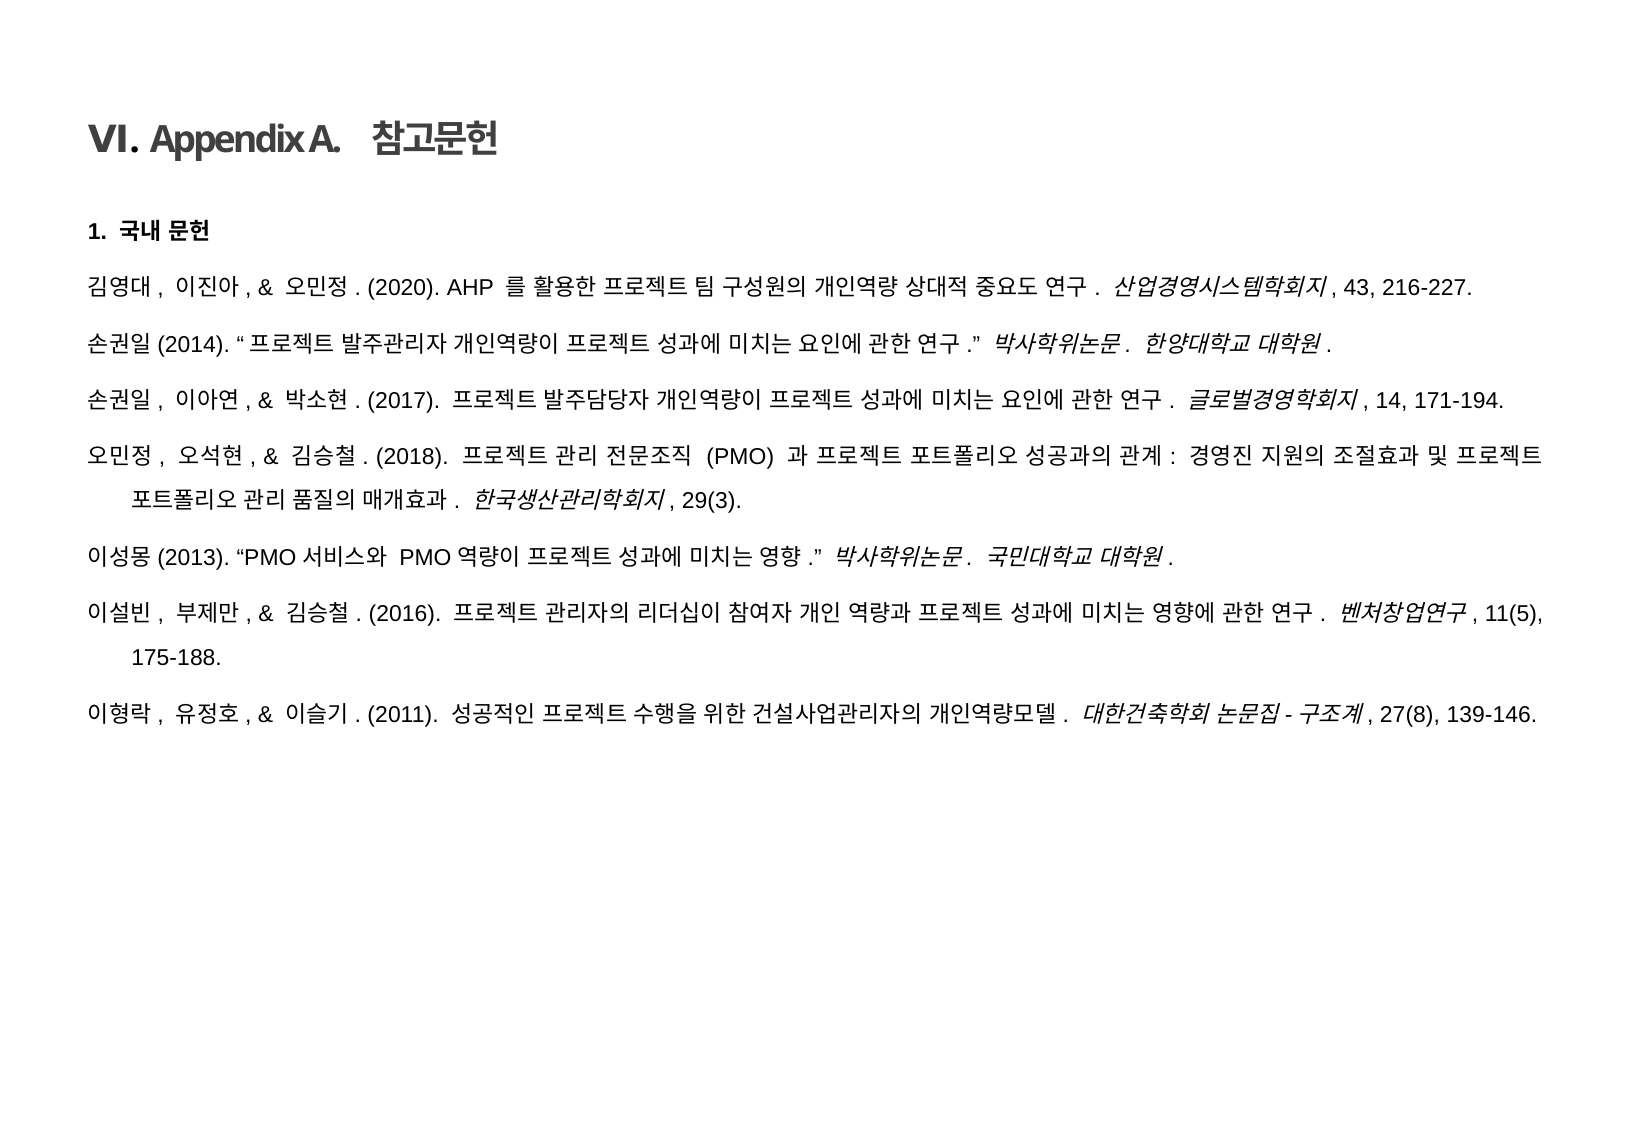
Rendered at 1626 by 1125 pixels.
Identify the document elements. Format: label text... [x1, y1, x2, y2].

text_box Ⅵ. Appendix A. 참고문헌 [73, 107, 584, 168]
text_box 1. 국내 문헌 김영대, 이진아, & 오민정. (2020). AHP 를 활용한 프로젝트 팀 구성원의 개인역량 상대적 중요도 연구. 산업경영시스템학회지, 43, 216-227. 손권일(2014). “프로젝트 발주관리자 개인역량이 프로젝트 성과에 미치는 요인에 관한 연구.” 박사학위논문. 한양대학교 대학원. 손권일, 이아연, & 박소현. (2017). 프로젝트 발주담당자 개인역량이 프로젝트 성과에 미치는 요인에 관한 연구. 글로벌경영학회지, 14, 171-194. 오민정, 오석현, & 김승철. (2018). 프로젝트 관리 전문조직 (PMO) 과 프로젝트 포트폴리오 성공과의 관계: 경영진 지원의 조절효과 및 프로젝트 포트폴리오 관리 품질의 매개효과. 한국생산관리학회지, 29(3). 이성몽(2013). “PMO서비스와 PMO역량이 프로젝트 성과에 미치는 영향.” 박사학위논문. 국민대학교 대학원. 이설빈, 부제만, & 김승철. (2016). 프로젝트 관리자의 리더십이 참여자 개인 역량과 프로젝트 성과에 미치는 영향에 관한 연구. 벤처창업연구, 11(5), 175-188. 이형락, 유정호, & 이슬기. (2011). 성공적인 프로젝트 수행을 위한 건설사업관리자의 개인역량모델. 대한건축학회 논문집-구조계, 27(8), 139-146. [73, 192, 1559, 735]
